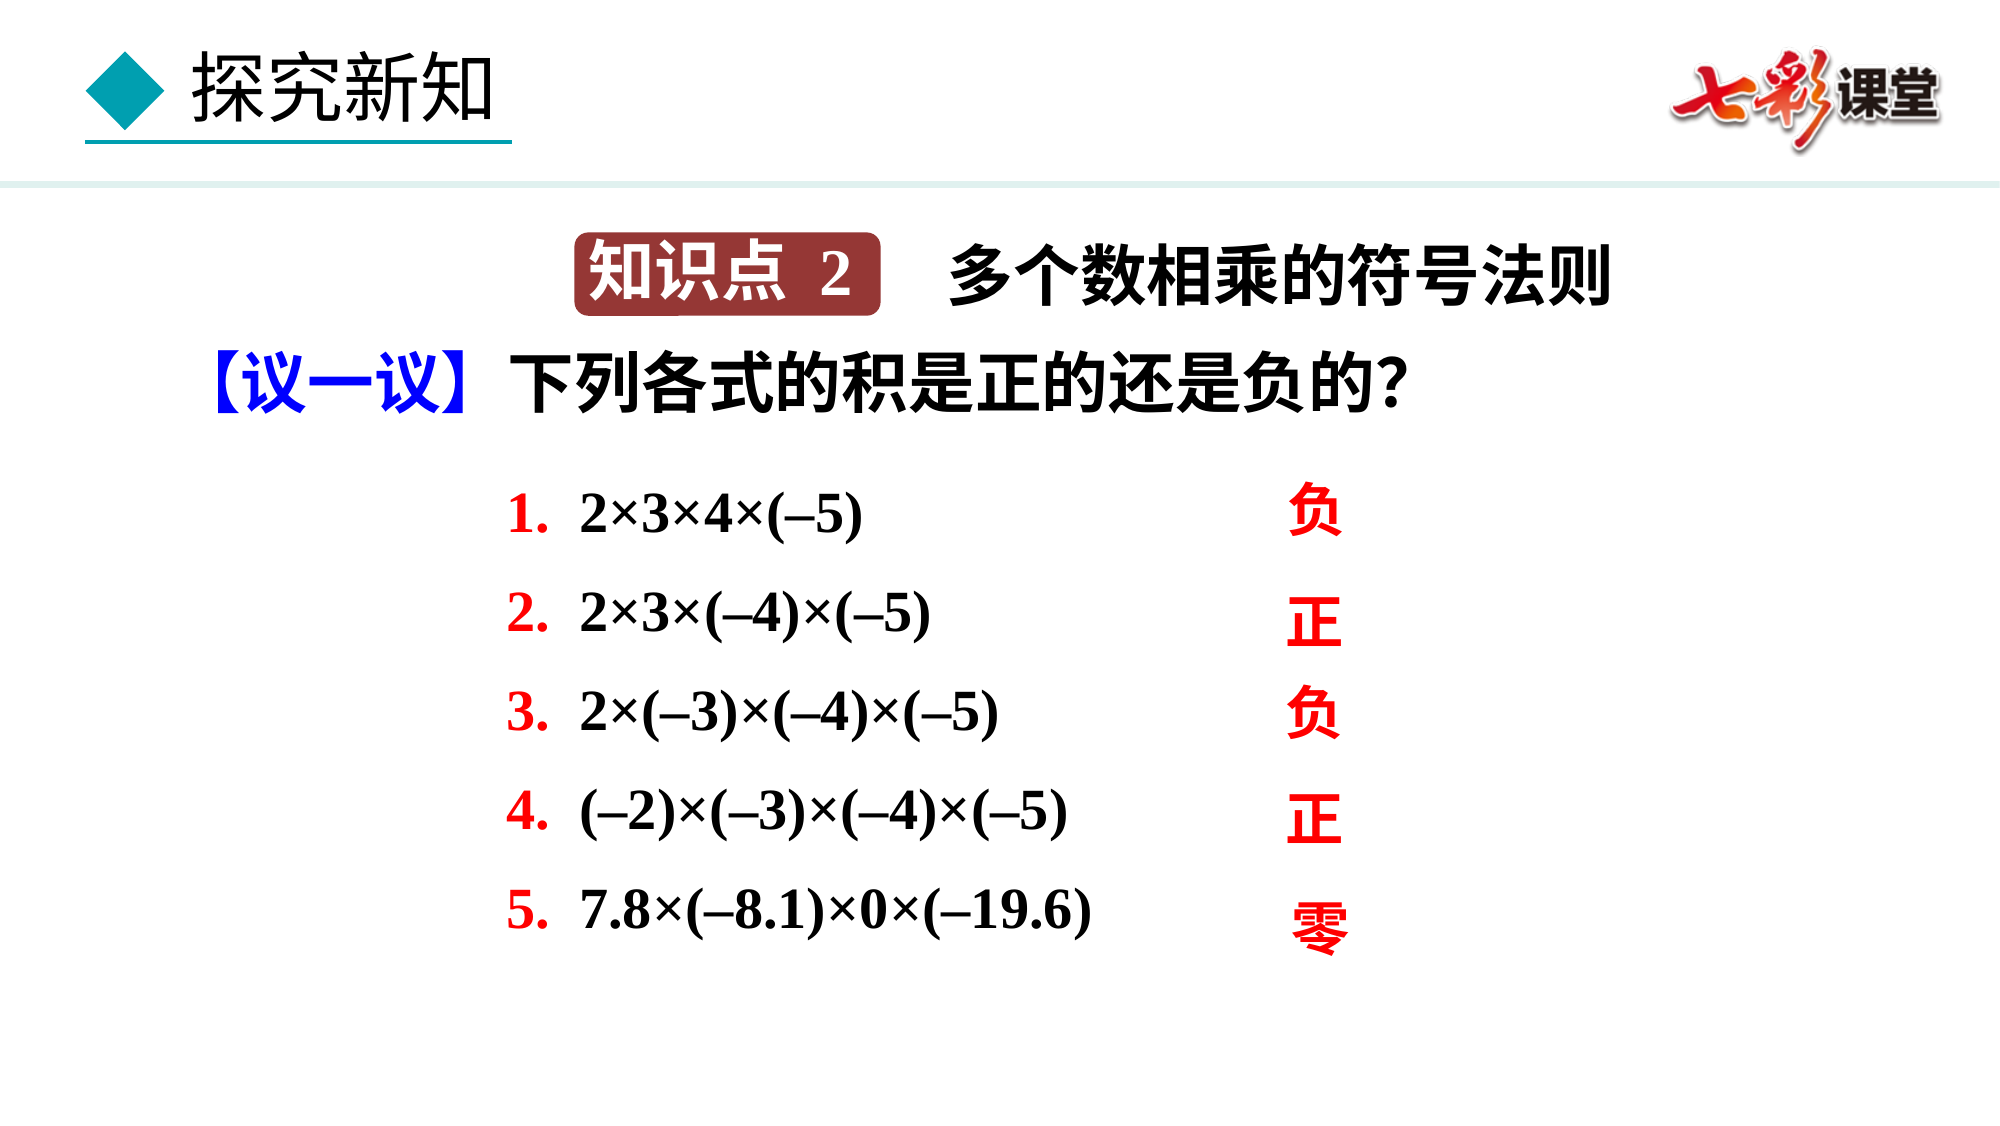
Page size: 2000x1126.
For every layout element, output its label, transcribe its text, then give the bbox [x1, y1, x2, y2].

text_box [526, 216, 1102, 318]
picture [1666, 42, 1948, 157]
text_box 正 [1265, 575, 1354, 666]
text_box 零 [1271, 881, 1422, 972]
text_box 负 [1267, 463, 1393, 554]
text_box 【议一议】下列各式的积是正的还是负的？ [154, 330, 1746, 431]
text_box 1. 2×3×4×(–5) 2. 2×3×(–4)×(–5) 3. 2×(–3)×(–4)×(–5) 4. (–2)×(–3)×(–4)×(–5) 5. 7.8×(–8.1)×0×(–19.6) [486, 463, 1622, 951]
text_box 负 [1265, 666, 1379, 757]
text_box 正 [1265, 771, 1366, 862]
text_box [574, 232, 881, 318]
text_box 多个数相乘的符号法则 [926, 223, 1635, 324]
